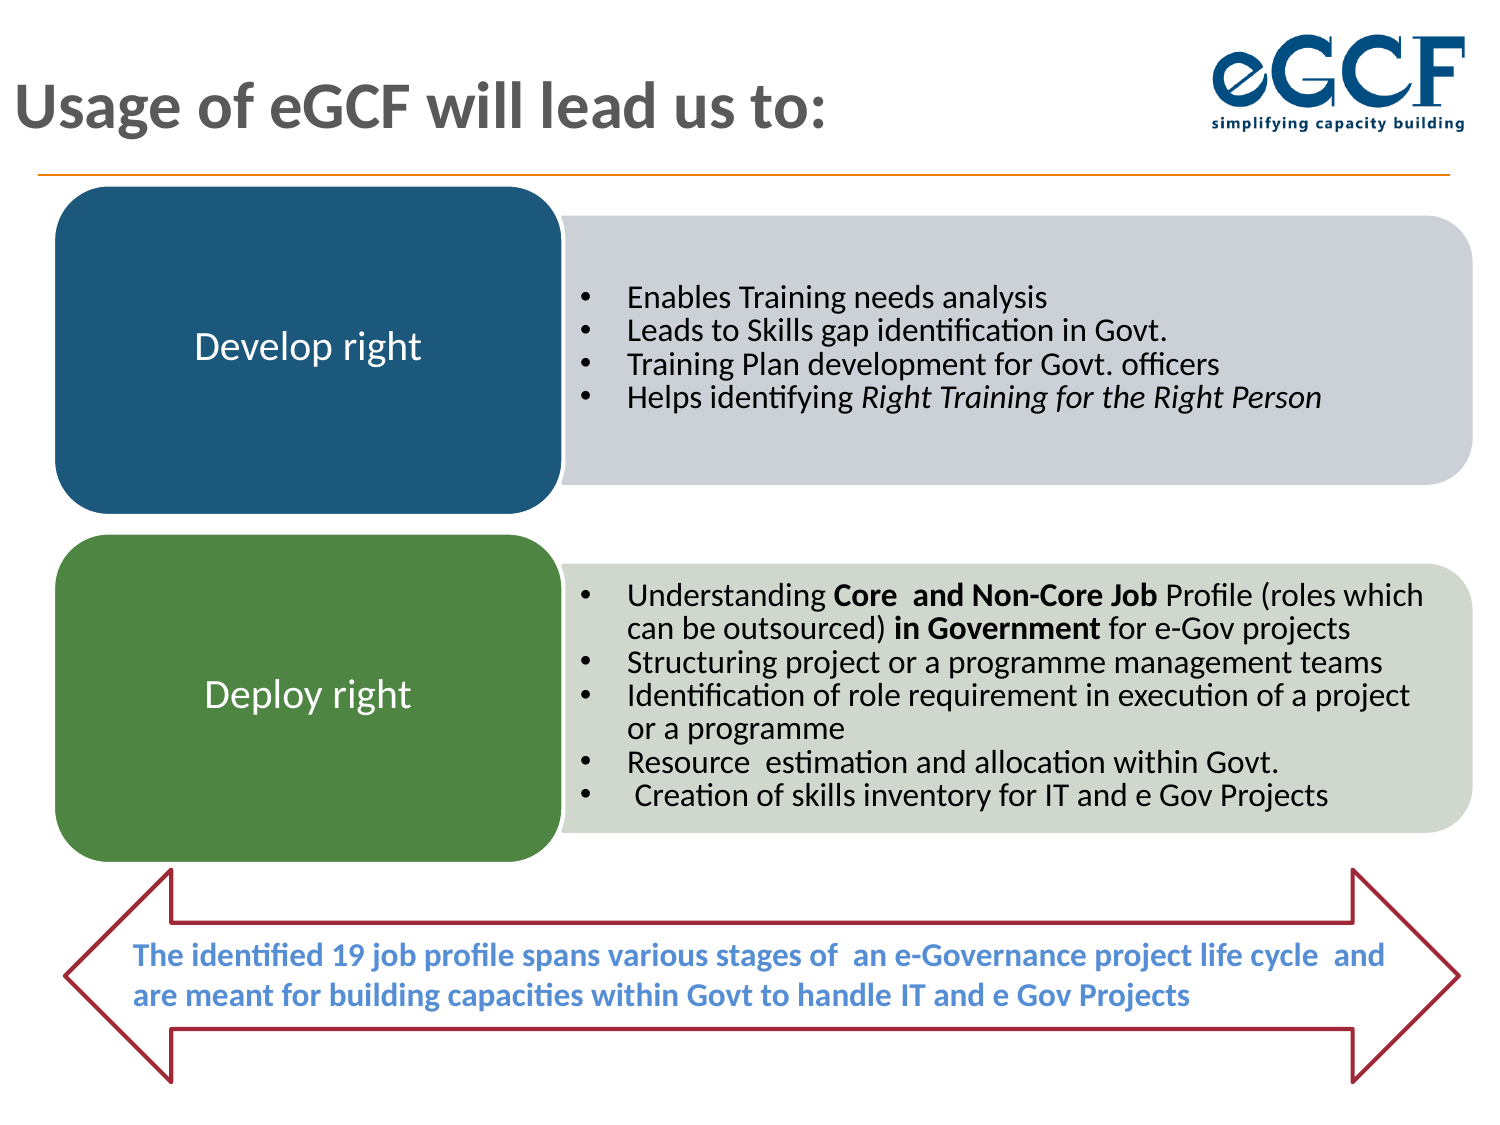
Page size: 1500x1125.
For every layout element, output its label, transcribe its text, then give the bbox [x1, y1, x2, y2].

text_box The identified 19 job profile spans various stages of an e-Governance project life cycle and are meant for building capacities within Govt to handle IT and e Gov Projects [62, 873, 1461, 1085]
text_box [52, 184, 1471, 865]
text_box Usage of eGCF will lead us to: [0, 54, 1189, 150]
picture [1194, 0, 1479, 151]
